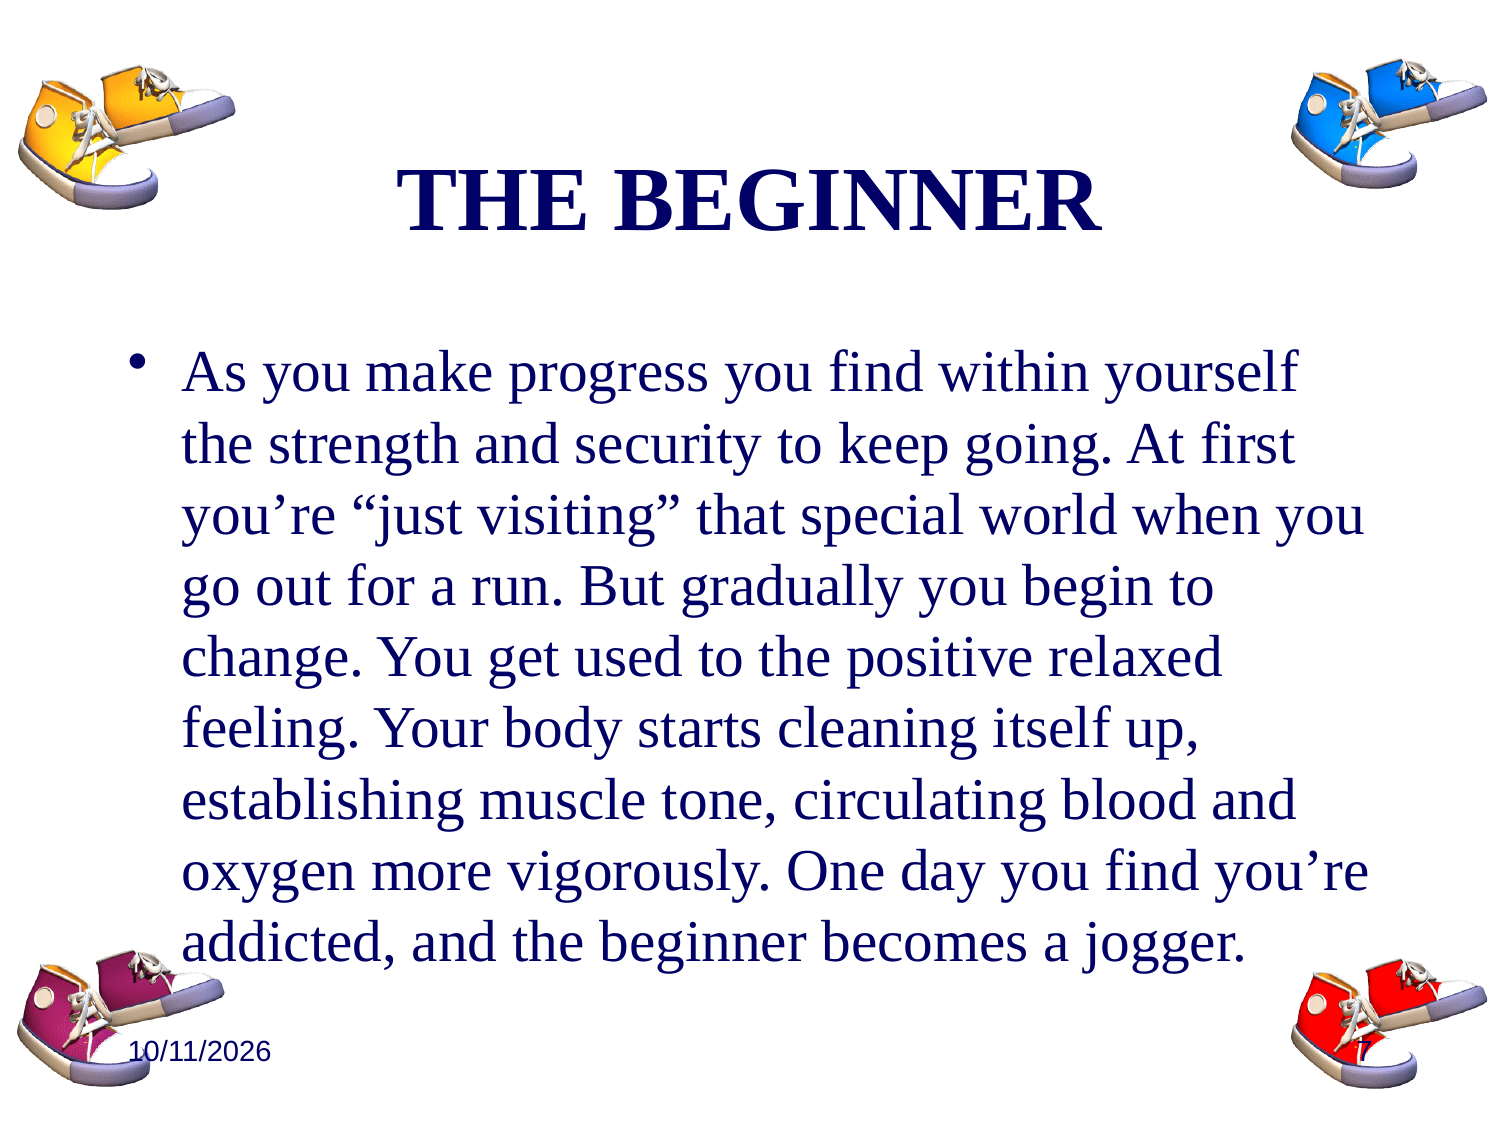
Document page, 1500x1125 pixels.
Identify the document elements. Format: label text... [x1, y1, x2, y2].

picture [0, 887, 238, 1125]
title THE BEGINNER [112, 99, 1388, 288]
picture [1275, 899, 1500, 1125]
picture [1275, 0, 1500, 225]
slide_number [112, 1024, 426, 1101]
slide_number 7 [1074, 1024, 1388, 1101]
picture [0, 0, 250, 250]
list As you make progress you find within yourself the strength and security to keep going. At first you’re “just visiting” that special world when you go out for a run. But gradually you begin to change. You get used to the positive relaxed feeling. Your body starts cleaning itself up, establishing muscle tone, circulating blood and oxygen more vigorously. One day you find you’re addicted, and the beginner becomes a jogger. [112, 324, 1388, 1001]
